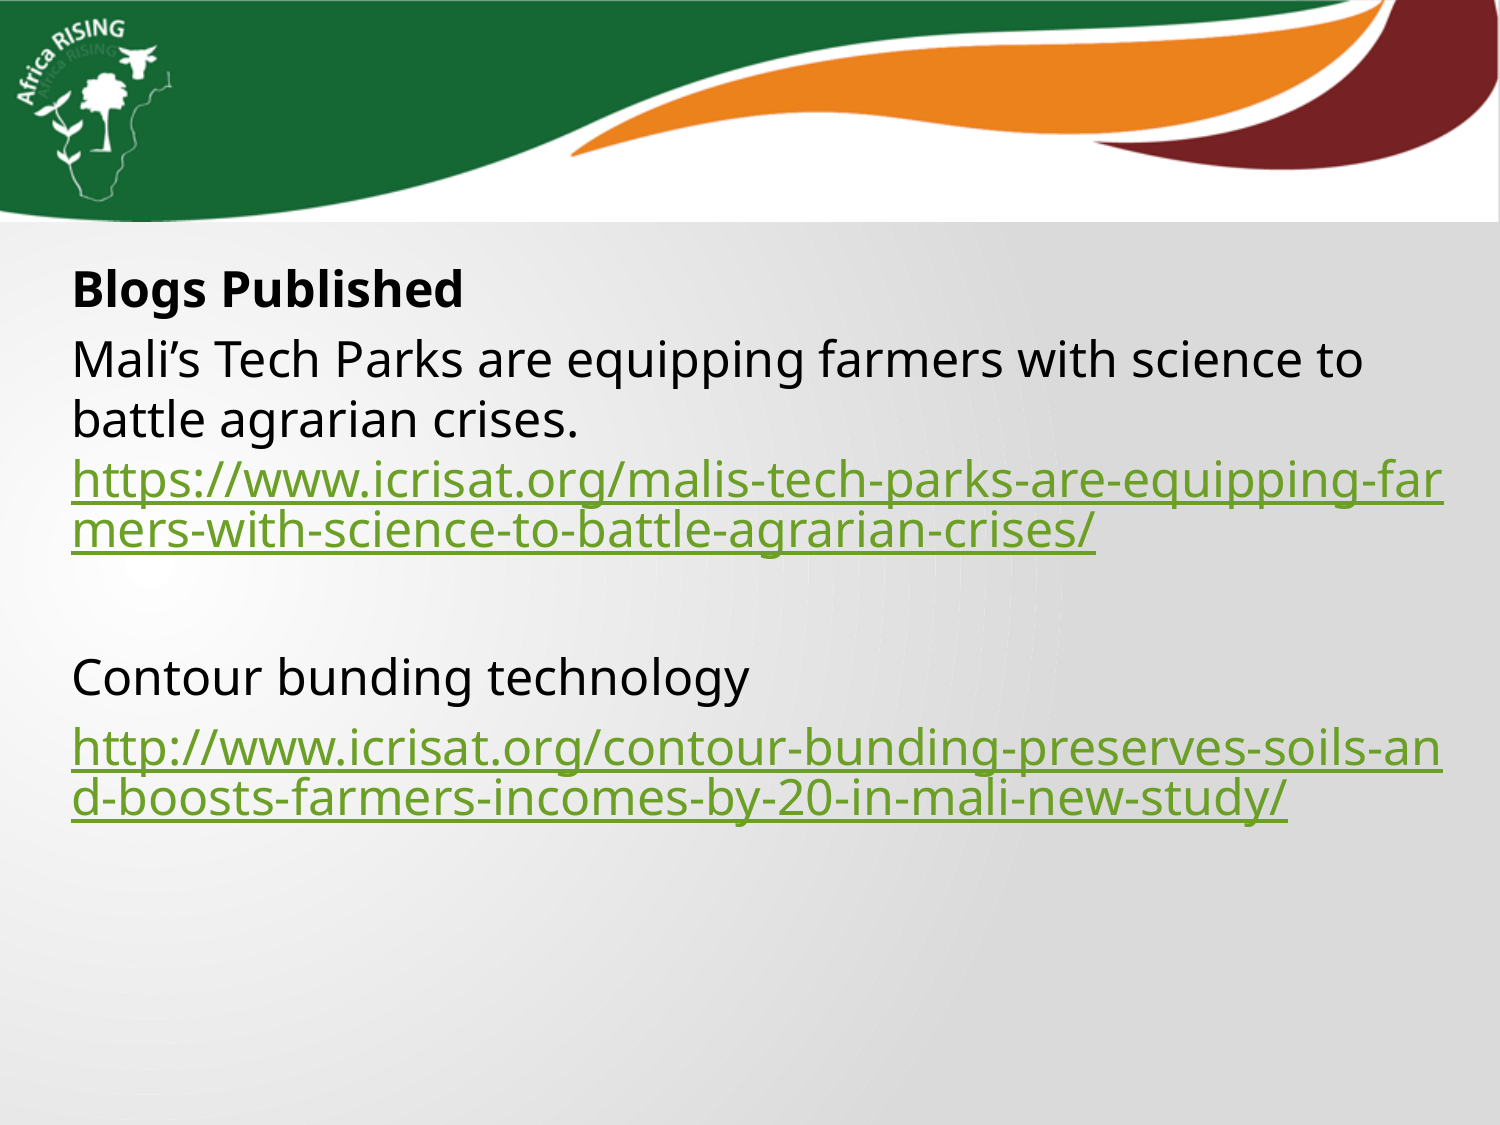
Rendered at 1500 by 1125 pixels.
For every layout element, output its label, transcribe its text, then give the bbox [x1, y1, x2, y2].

list Blogs Published Mali’s Tech Parks are equipping farmers with science to battle agrarian crises. https://www.icrisat.org/malis-tech-parks-are-equipping-farmers-with-science-to-battle-agrarian-crises/ Contour bunding technology http://www.icrisat.org/contour-bunding-preserves-soils-and-boosts-farmers-incomes-by-20-in-mali-new-study/ [37, 249, 1488, 825]
picture [0, 0, 1499, 222]
